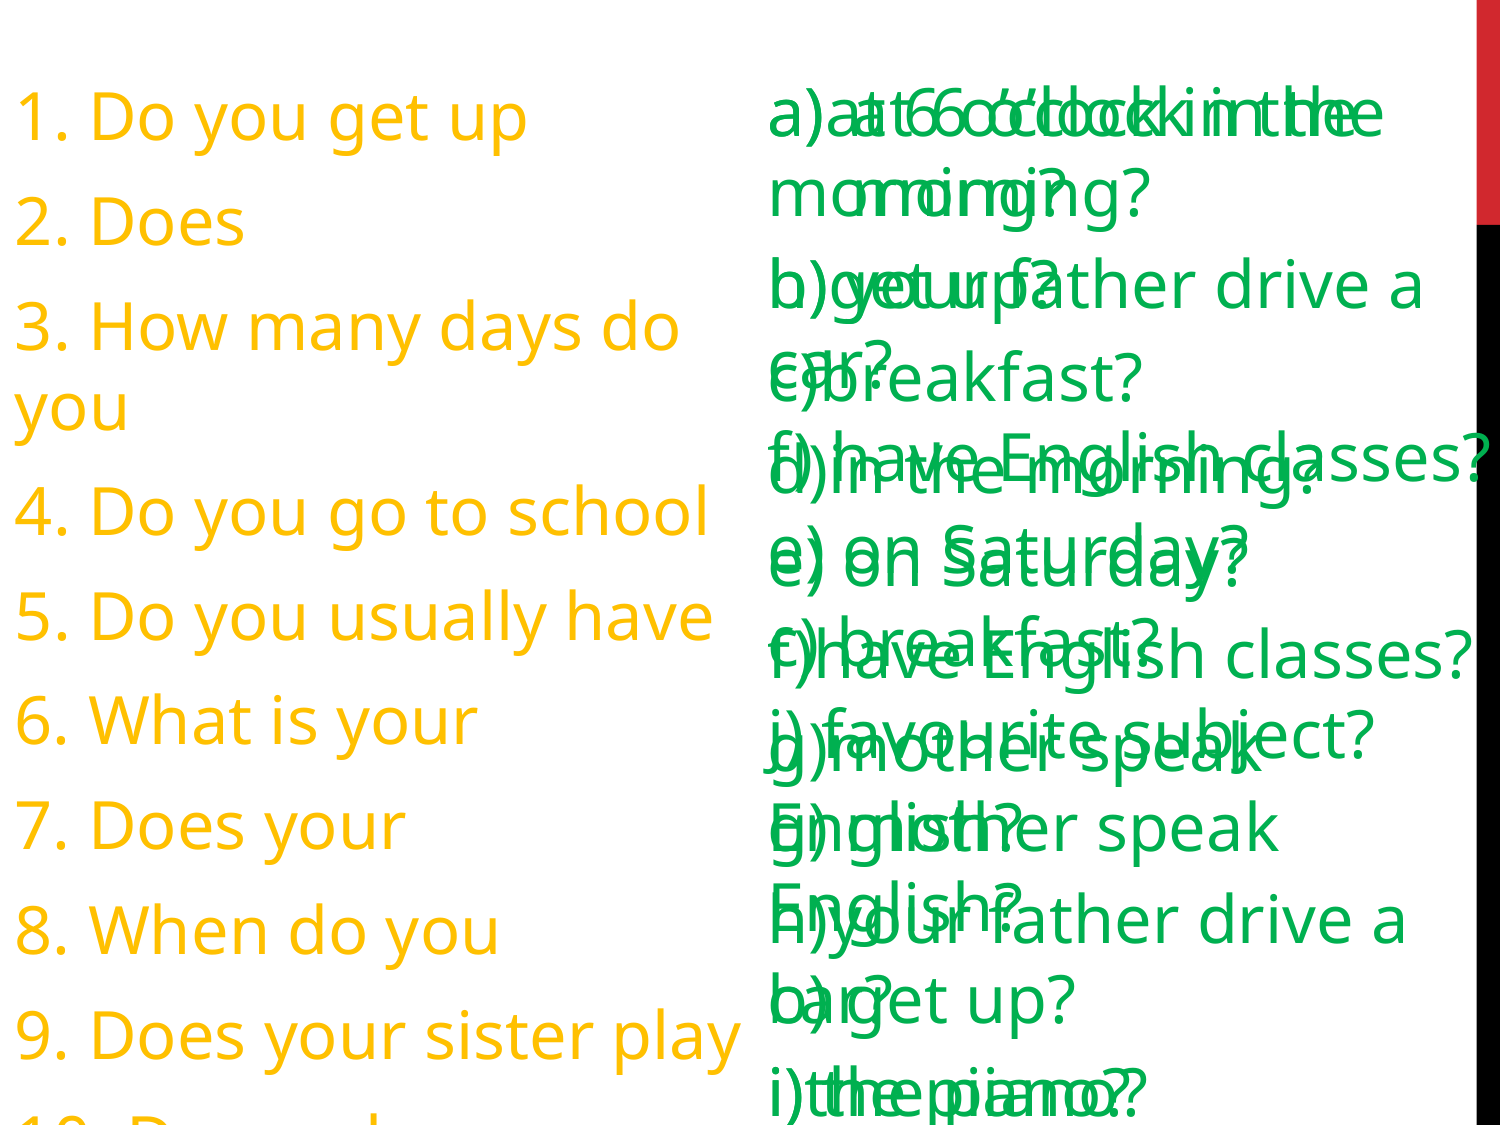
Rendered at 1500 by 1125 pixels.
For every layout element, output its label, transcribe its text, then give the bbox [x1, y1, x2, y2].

text_box at 6 o’clock in the morning? h) your father drive a car? f) have English classes? e) on Saturday? c) breakfast? j) favourite subject? g) mother speak English? b) get up? i) the piano? d) in the morning? [752, 62, 1500, 1125]
text_box 1. Do you get up 2. Does 3. How many days do you 4. Do you go to school 5. Do you usually have 6. What is your 7. Does your 8. When do you 9. Does your sister play 10. Do you have a shower [0, 66, 752, 1125]
